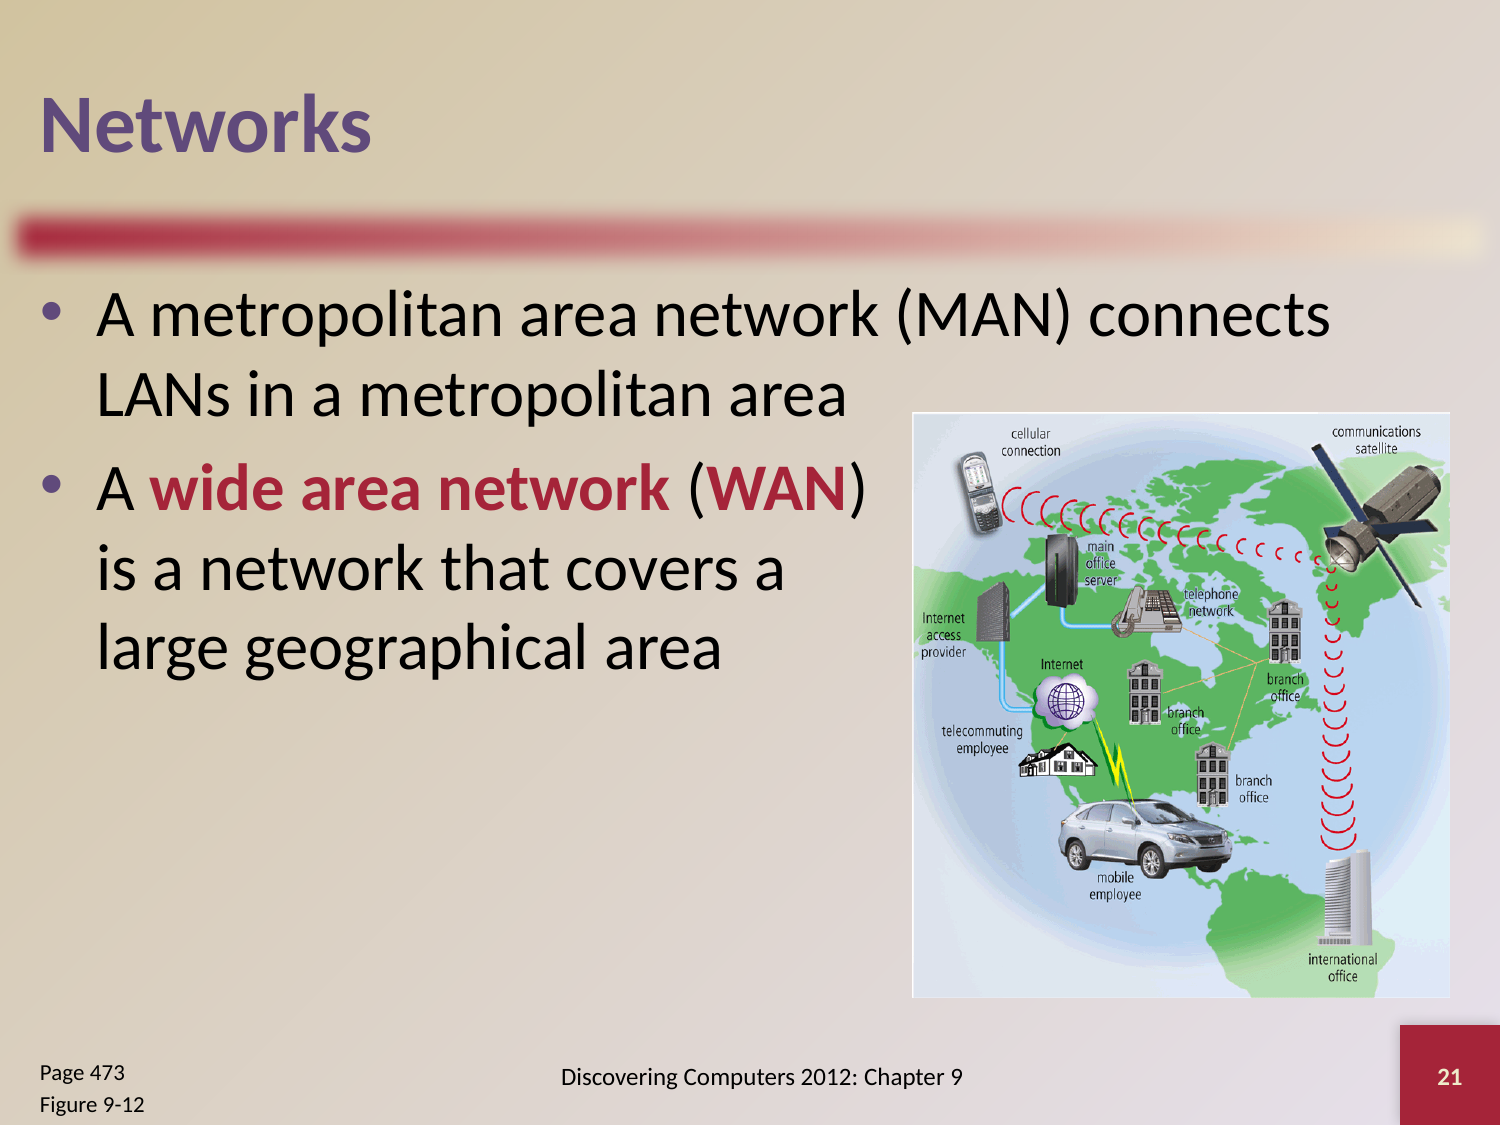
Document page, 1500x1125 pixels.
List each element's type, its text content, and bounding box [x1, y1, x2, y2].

title Networks [24, 24, 1475, 213]
footer Discovering Computers 2012: Chapter 9 [450, 1037, 1075, 1113]
list A metropolitan area network (MAN) connects LANs in a metropolitan area A wide area network (WAN) is a network that covers a large geographical area [24, 262, 1475, 1025]
slide_number 21 [1400, 1025, 1500, 1125]
list Page 473 Figure 9-12 [24, 1050, 300, 1125]
picture [912, 412, 1451, 999]
